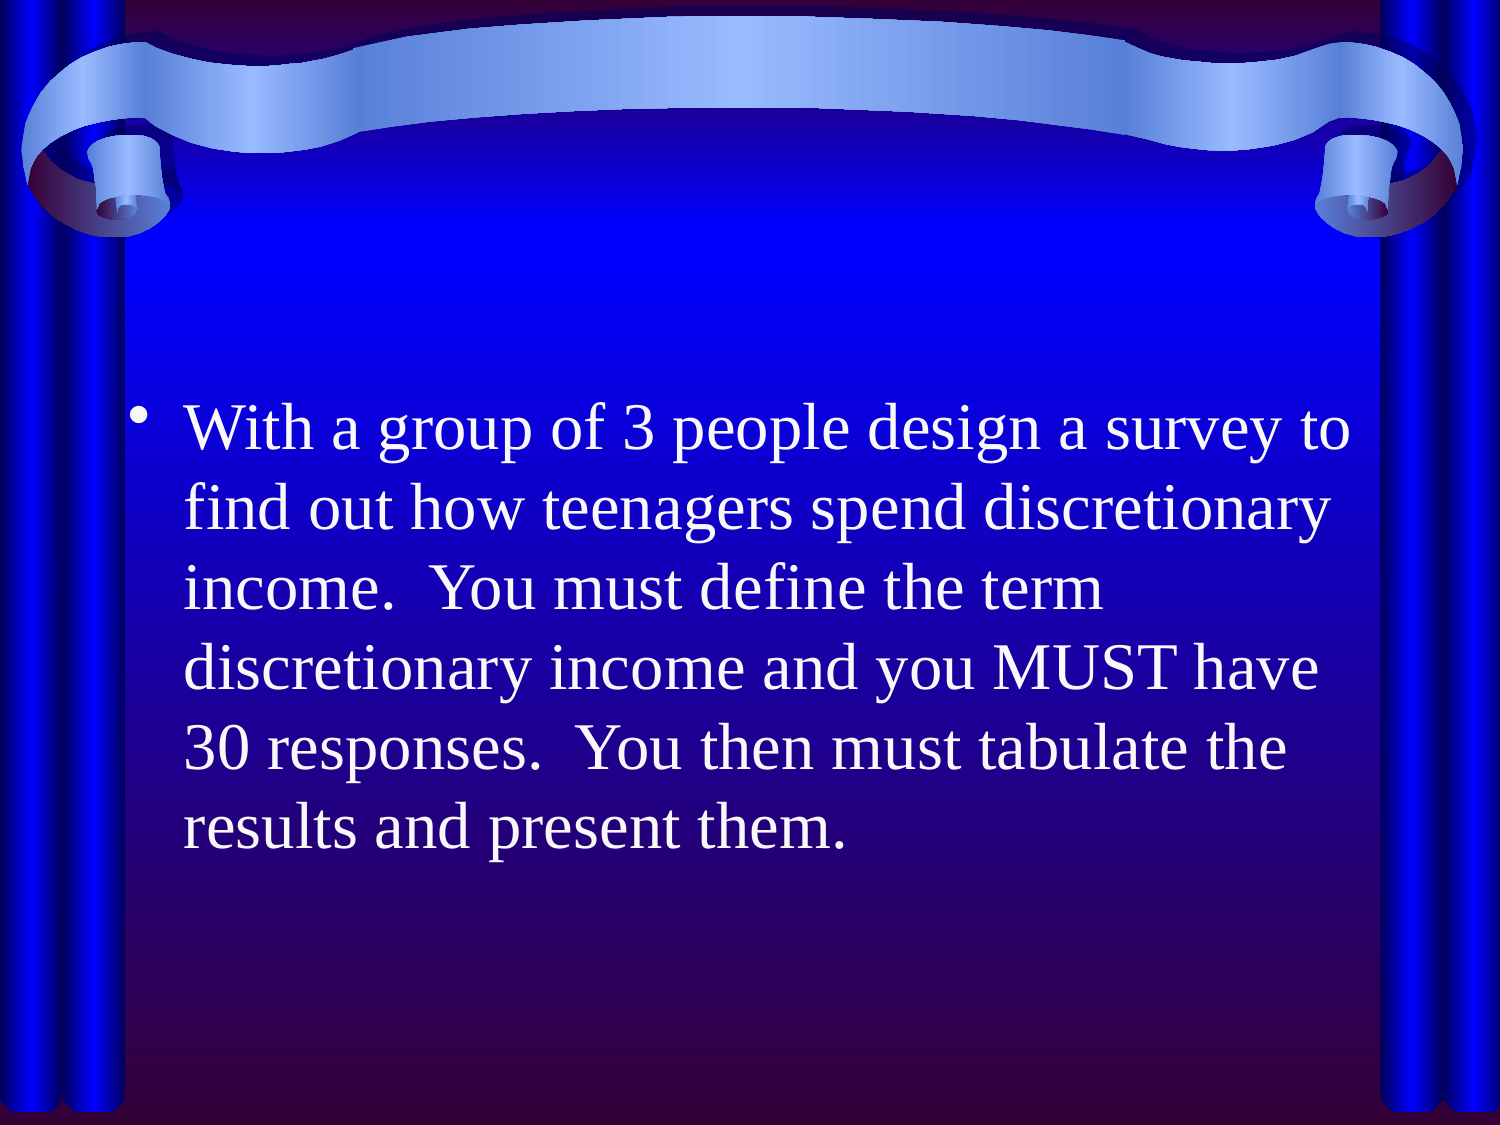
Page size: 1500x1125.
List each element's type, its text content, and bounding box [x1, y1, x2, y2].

list With a group of 3 people design a survey to find out how teenagers spend discretionary income. You must define the term discretionary income and you MUST have 30 responses. You then must tabulate the results and present them. [112, 374, 1388, 1051]
